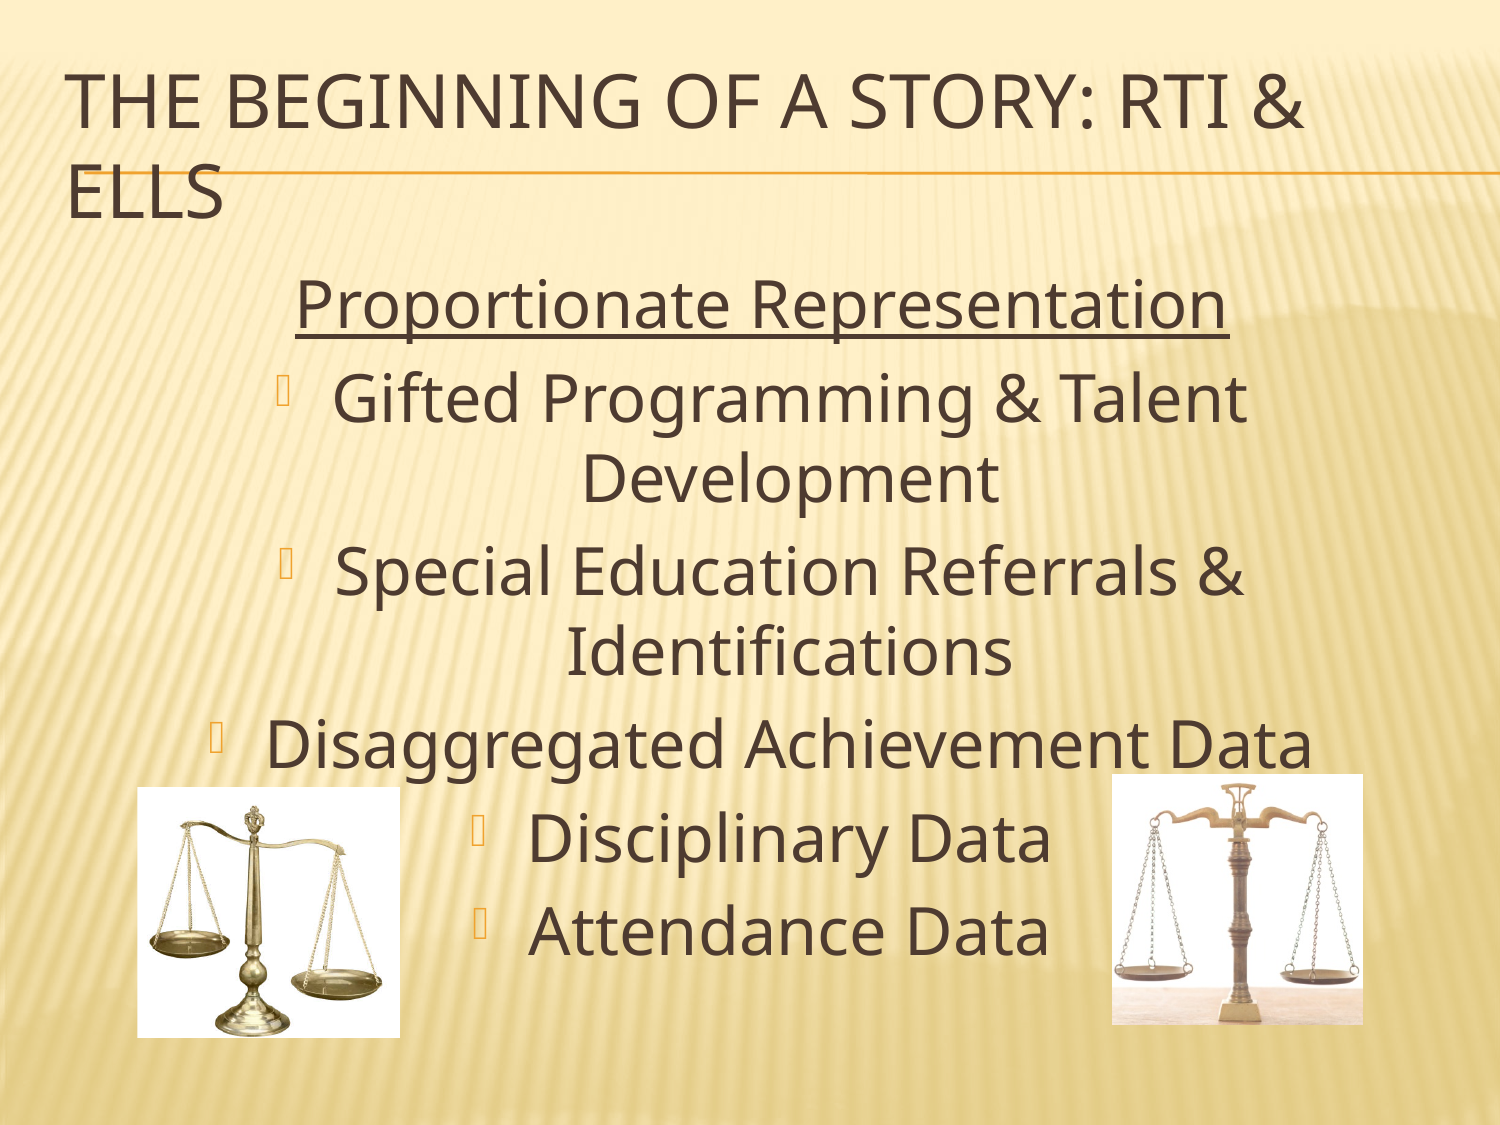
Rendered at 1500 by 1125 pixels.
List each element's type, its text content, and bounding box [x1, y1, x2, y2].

picture [1112, 774, 1363, 1026]
list Proportionate Representation Gifted Programming & Talent Development Special Education Referrals & Identifications Disaggregated Achievement Data Disciplinary Data Attendance Data [50, 254, 1475, 998]
picture [137, 787, 401, 1038]
title The beginning of a story: rti & ells [50, 75, 1475, 213]
